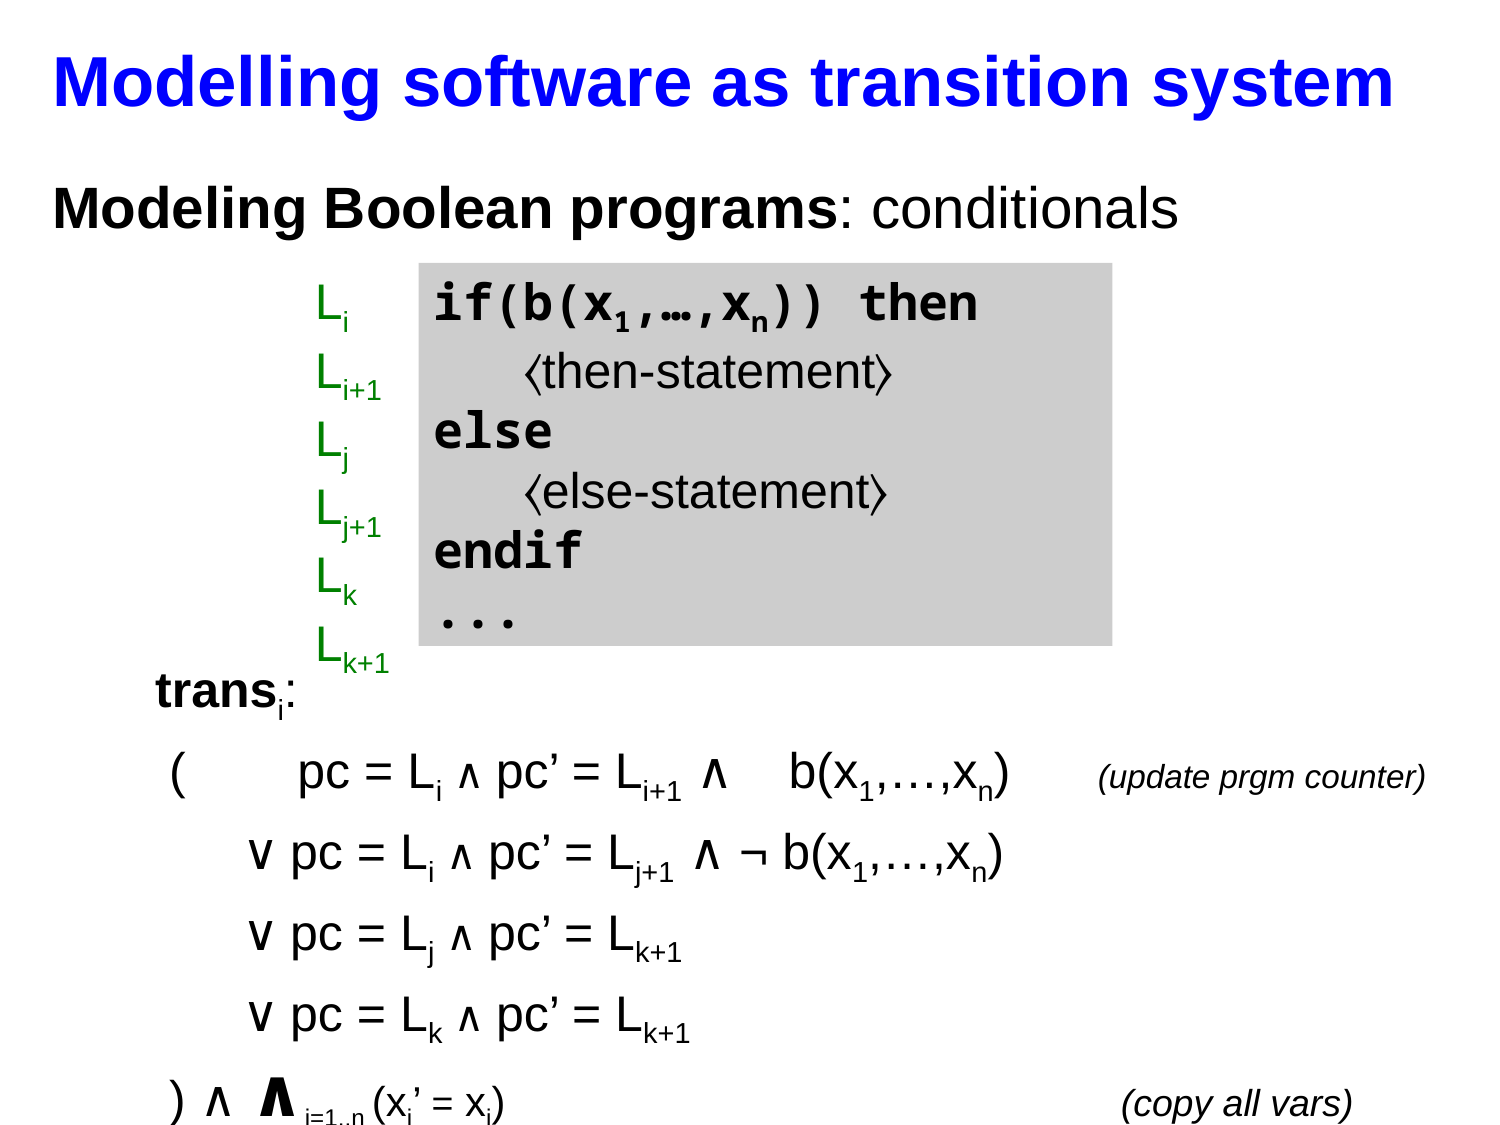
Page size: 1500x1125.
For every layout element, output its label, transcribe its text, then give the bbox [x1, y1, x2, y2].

text_box Li Li+1 Lj Lj+1 Lk Lk+1 [299, 262, 434, 756]
text_box transi: ( pc = Li ∧ pc’ = Li+1 ∧ b(x1,…,xn) (update prgm counter) ∨ pc = Li ∧ pc’ = Lj+1 ∧ ¬ b(x1,…,xn) ∨ pc = Lj ∧ pc’ = Lk+1 ∨ pc = Lk ∧ pc’ = Lk+1 ) ∧ ∧j=1..n (xj’ = xj) (copy all vars) [112, 650, 1500, 1125]
list Modeling Boolean programs: conditionals [37, 162, 1463, 1051]
text_box if(b(x1,…,xn)) then 〈then-statement〉 else 〈else-statement〉 endif ... [434, 262, 1113, 646]
title Modelling software as transition system [37, 19, 1463, 138]
